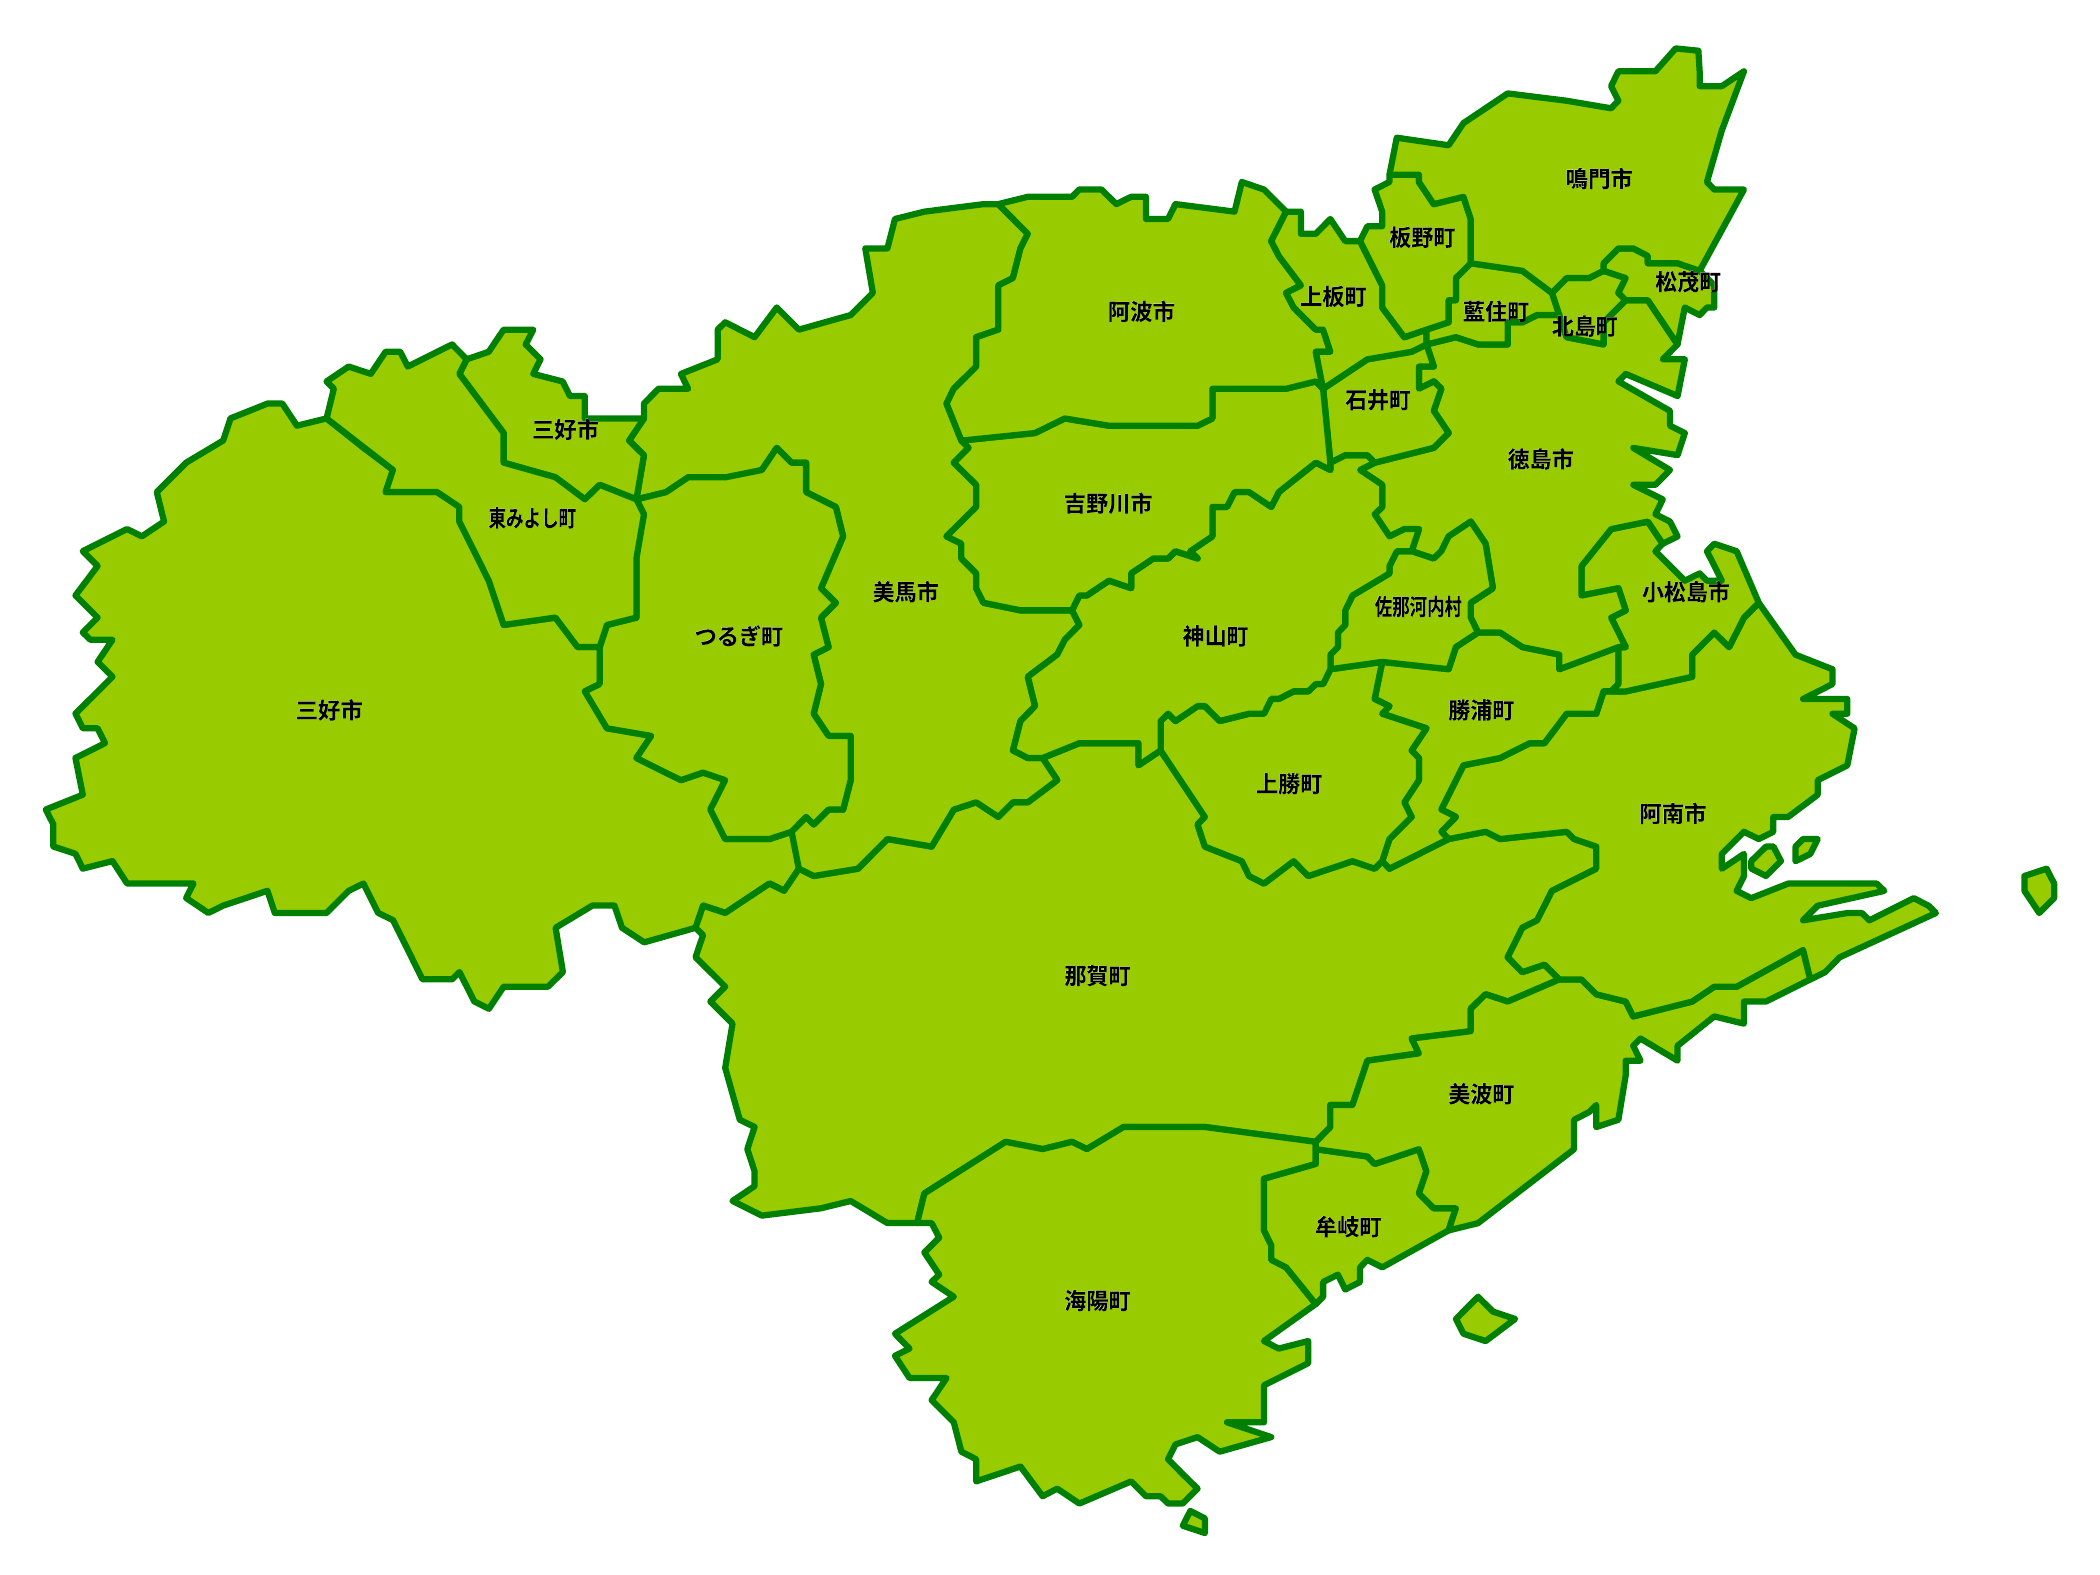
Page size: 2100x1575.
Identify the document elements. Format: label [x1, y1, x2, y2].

text_box [1655, 270, 1721, 293]
text_box [1064, 1289, 1131, 1312]
text_box [532, 417, 599, 441]
text_box [1182, 624, 1249, 647]
text_box [45, 48, 2055, 1534]
text_box [1108, 299, 1175, 323]
text_box [1064, 491, 1153, 515]
text_box [1507, 447, 1574, 470]
text_box [1641, 580, 1730, 603]
text_box [1374, 595, 1462, 618]
text_box [1389, 225, 1455, 249]
text_box [1345, 388, 1411, 411]
text_box [1463, 299, 1529, 323]
text_box [296, 698, 363, 721]
text_box [1640, 801, 1706, 825]
text_box [488, 506, 576, 530]
text_box [1064, 964, 1131, 987]
text_box [1300, 285, 1367, 308]
text_box [1448, 1082, 1514, 1105]
text_box [1256, 772, 1322, 795]
text_box [1566, 167, 1633, 190]
text_box [1448, 698, 1514, 721]
text_box [1315, 1215, 1382, 1238]
text_box [695, 624, 783, 647]
text_box [1551, 314, 1618, 338]
text_box [872, 580, 939, 603]
